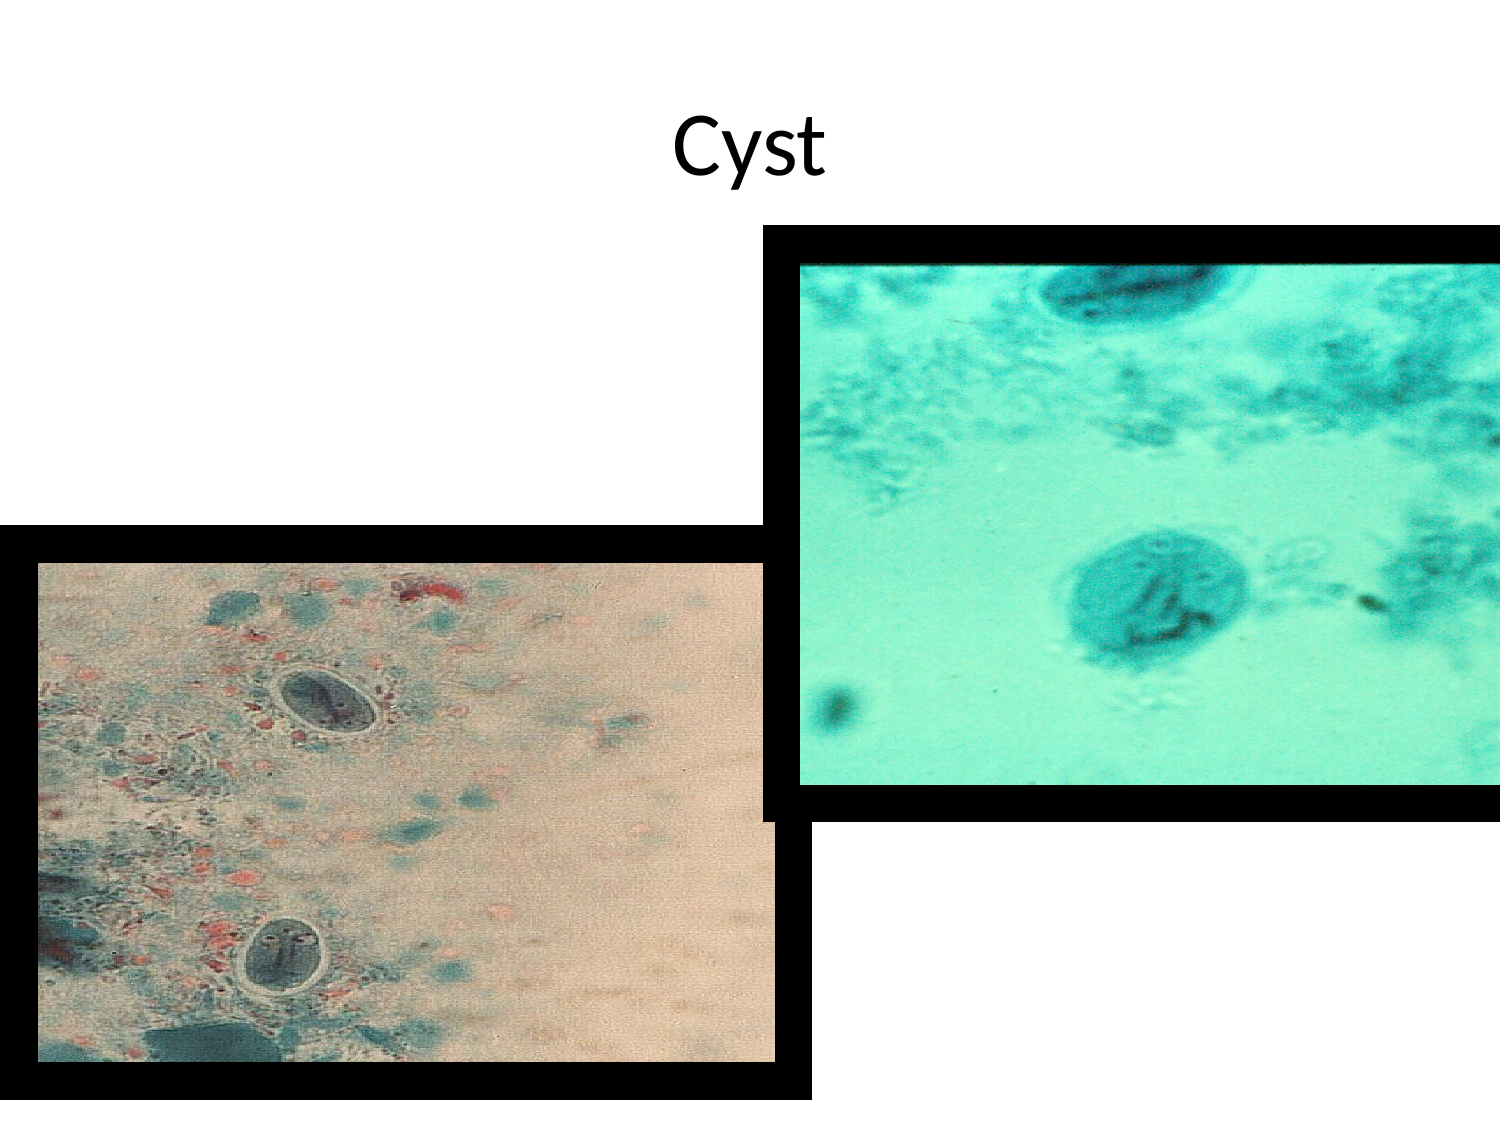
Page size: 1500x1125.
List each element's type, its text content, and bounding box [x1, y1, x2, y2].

title Cyst [75, 45, 1425, 233]
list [37, 562, 776, 1063]
picture [799, 262, 1500, 785]
